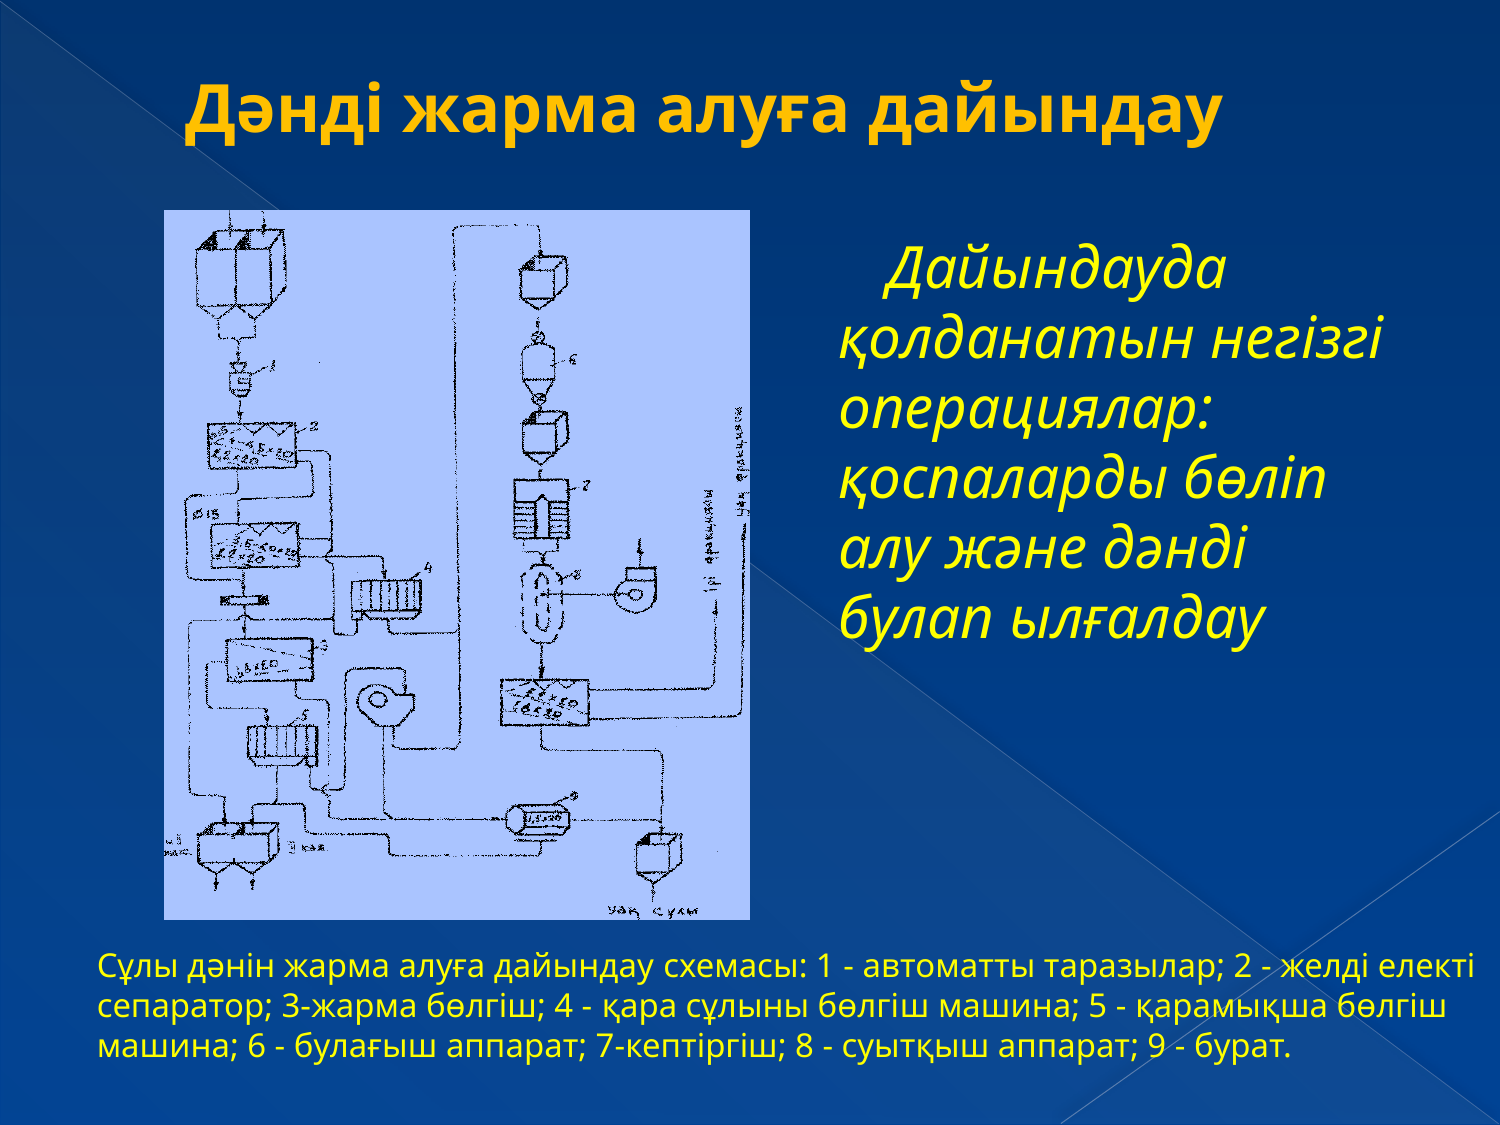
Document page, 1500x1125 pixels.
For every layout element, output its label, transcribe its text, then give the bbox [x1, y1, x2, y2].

text_box Сұлы дәнін жарма алуға дайындау схемасы: 1 - автоматты таразылар; 2 - желді електі сепаратор; 3-жарма бөлгіш; 4 - қара сұлыны бөлгіш машина; 5 - қарамықша бөлгіш машина; 6 - булағыш аппарат; 7-кептіргіш; 8 - суытқыш аппарат; 9 - бурат. [82, 937, 1500, 1125]
text_box Дәнді жарма алуға дайындау [170, 58, 1240, 154]
list Дайындауда қолданатын негізгі операциялар: қоспаларды бөліп алу және дәнді булап ылғалдау [754, 222, 1413, 837]
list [163, 210, 751, 920]
